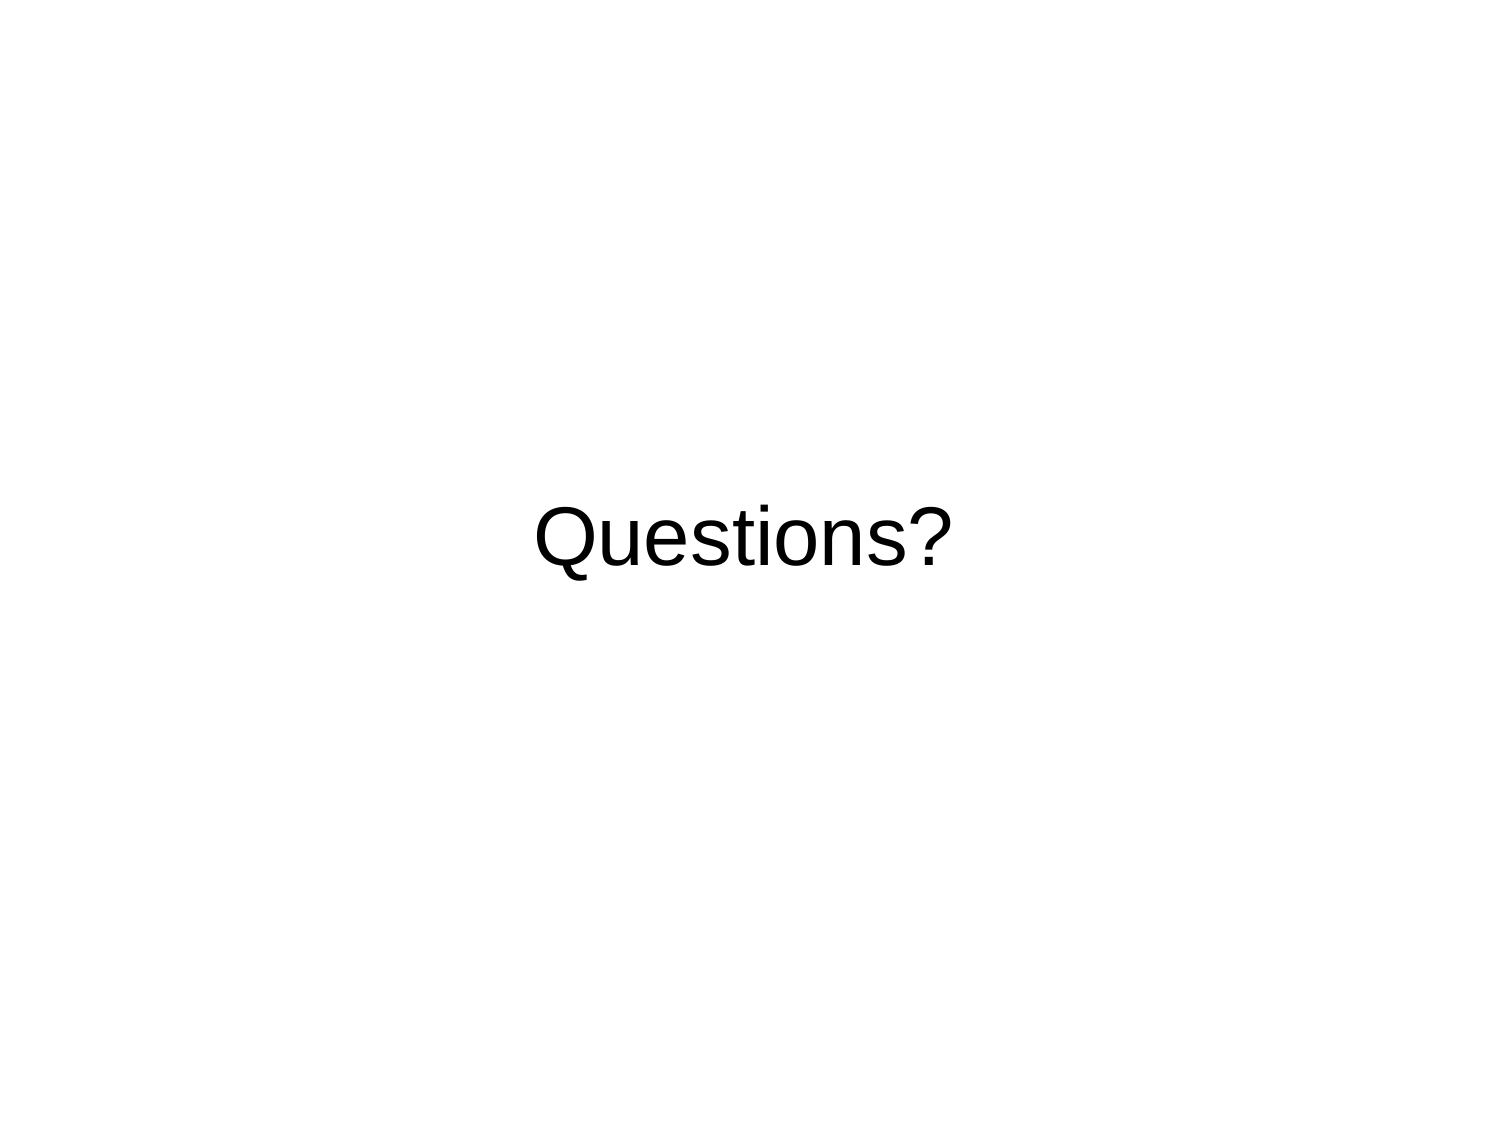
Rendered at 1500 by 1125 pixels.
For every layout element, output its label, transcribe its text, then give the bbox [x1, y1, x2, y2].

text_box Questions? [212, 474, 1275, 590]
